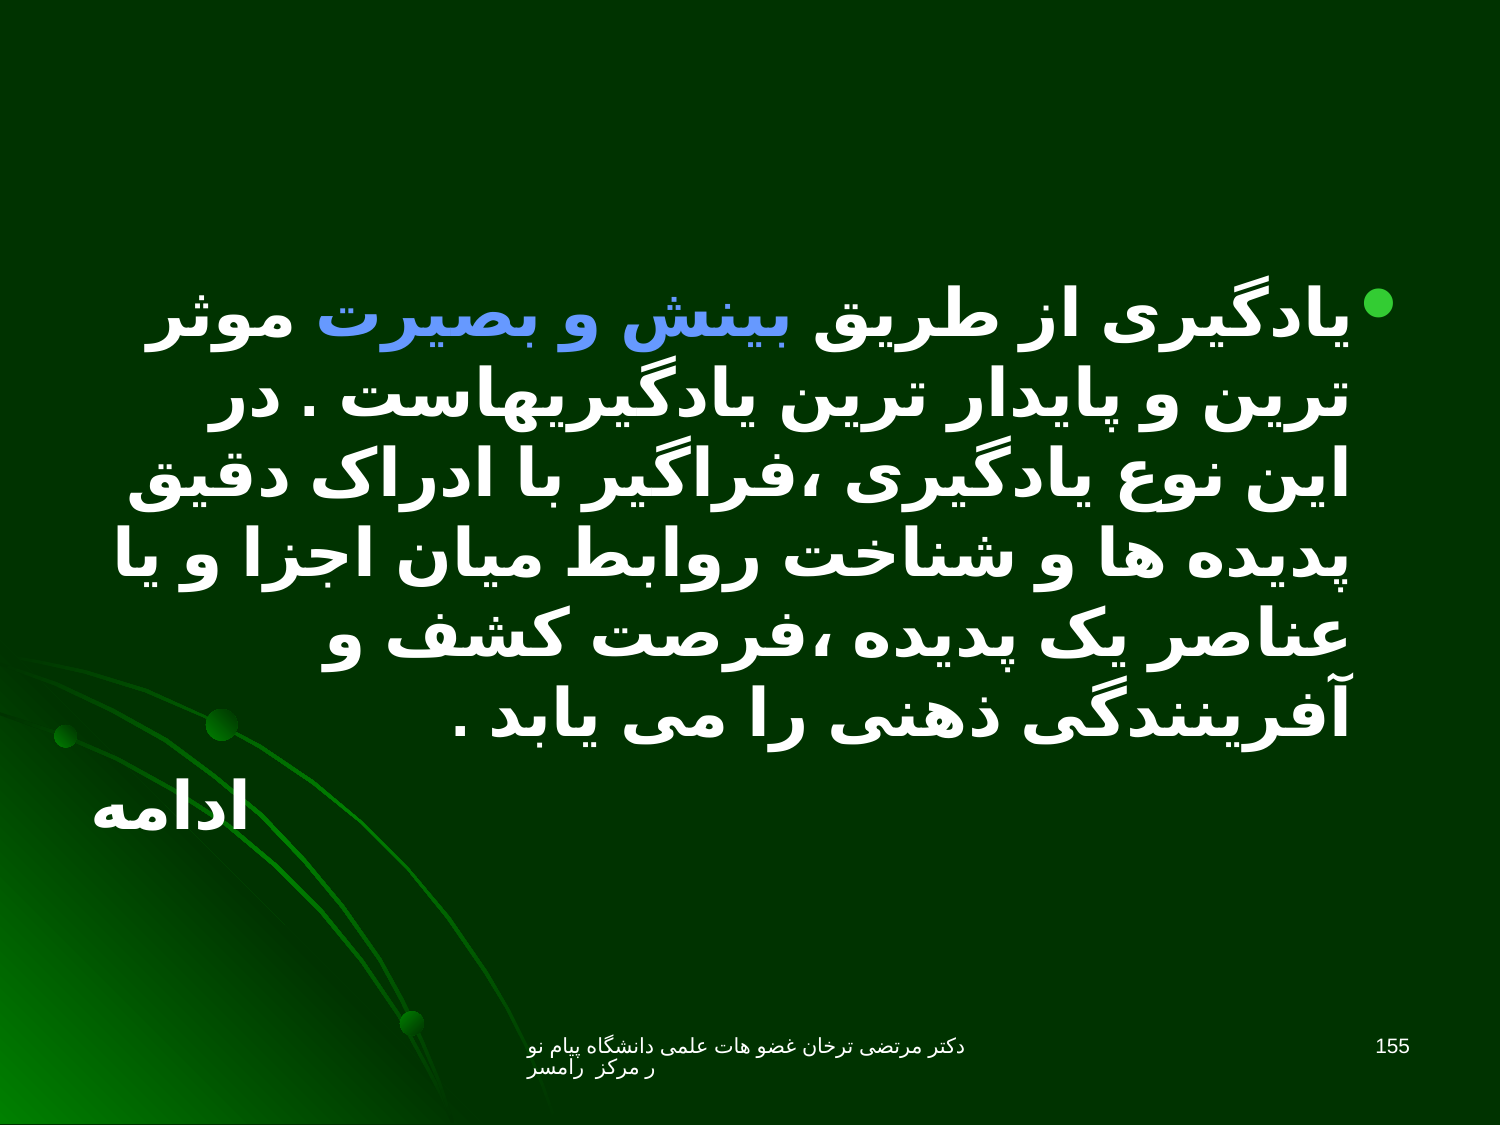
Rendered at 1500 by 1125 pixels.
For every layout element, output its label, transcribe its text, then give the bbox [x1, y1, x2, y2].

slide_number 155 [1074, 1024, 1426, 1101]
footer دکتر مرتضی ترخان غضو هات علمی دانشگاه پیام نور مرکز رامسر [512, 1024, 988, 1101]
list یادگیری از طریق بینش و بصیرت موثر ترین و پایدار ترین یادگیریهاست . در این نوع یادگیری ،فراگیر با ادراک دقیق پدیده ها و شناخت روابط میان اجزا و یا عناصر یک پدیده ،فرصت کشف و آفرینندگی ذهنی را می یابد . ادامه [74, 262, 1426, 1006]
